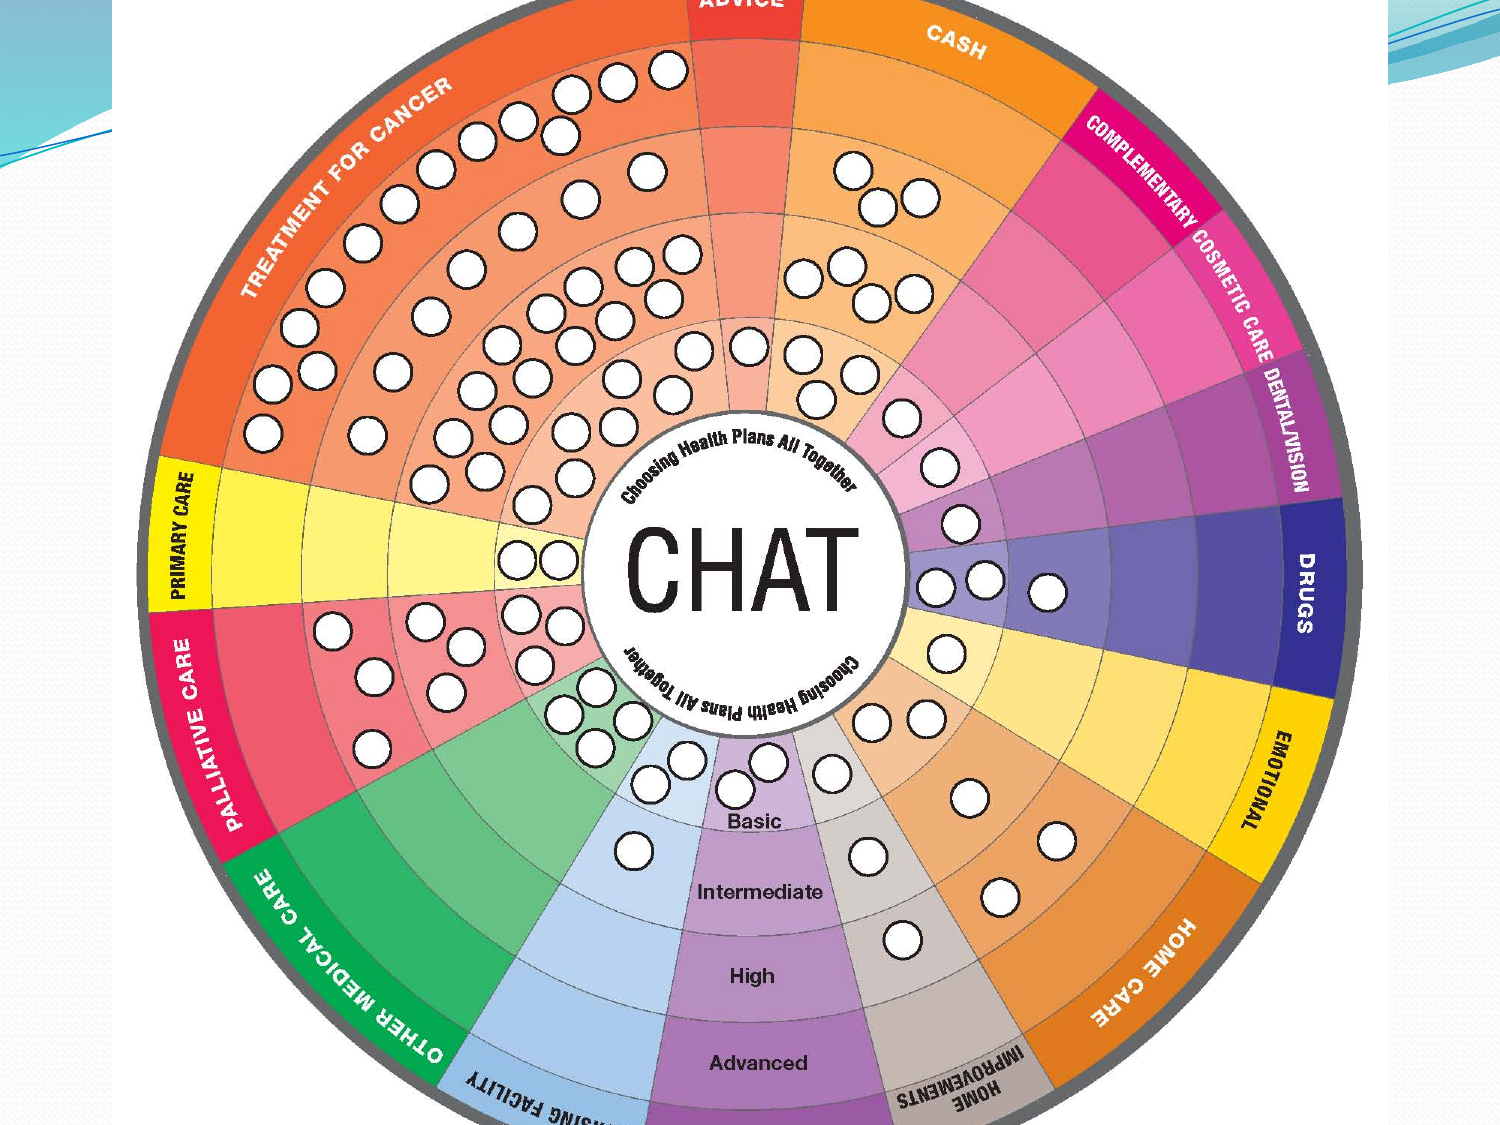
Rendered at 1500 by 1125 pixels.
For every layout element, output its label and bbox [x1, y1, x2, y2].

picture [112, 0, 1388, 1125]
